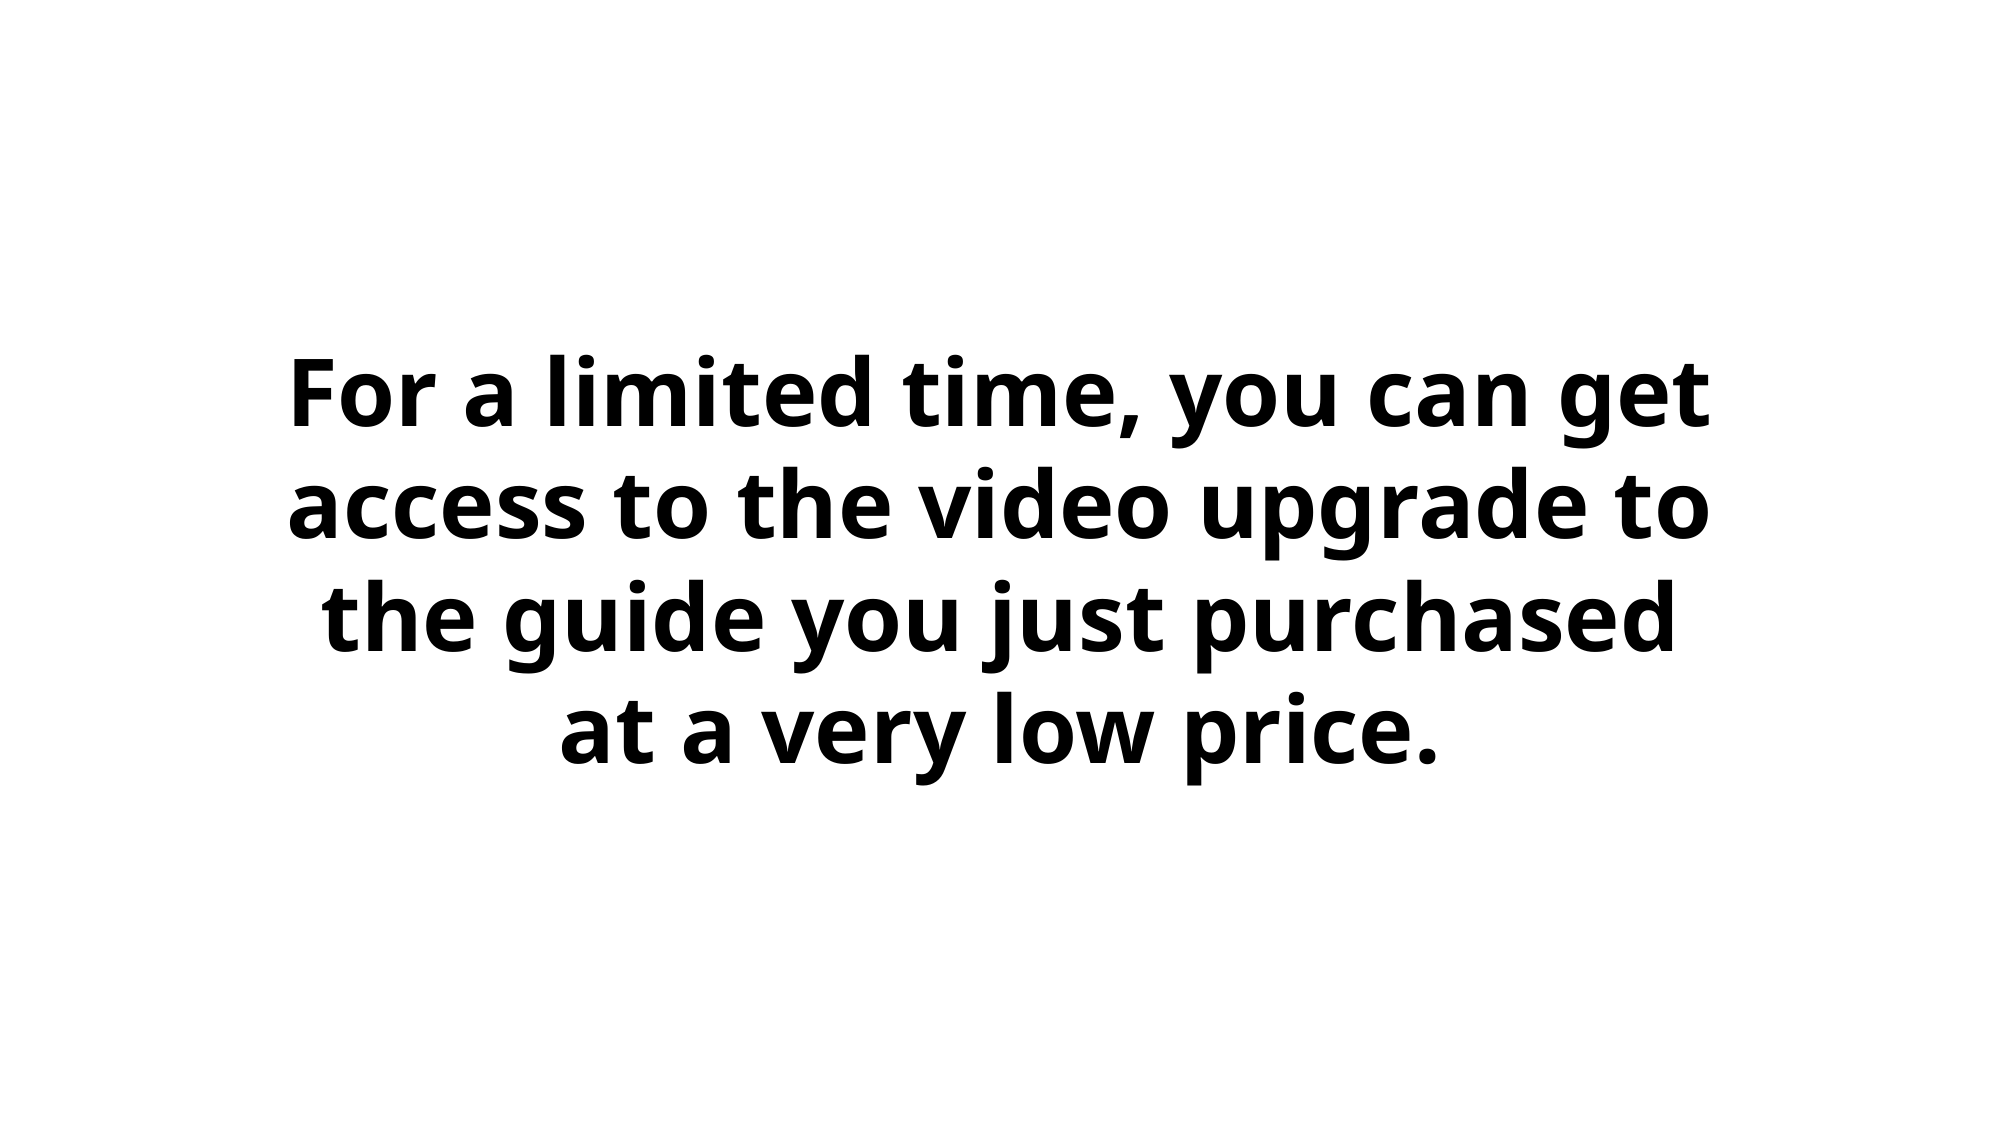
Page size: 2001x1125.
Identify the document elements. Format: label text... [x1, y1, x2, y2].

text_box For a limited time, you can get access to the video upgrade to the guide you just purchased at a very low price. [262, 324, 1738, 790]
